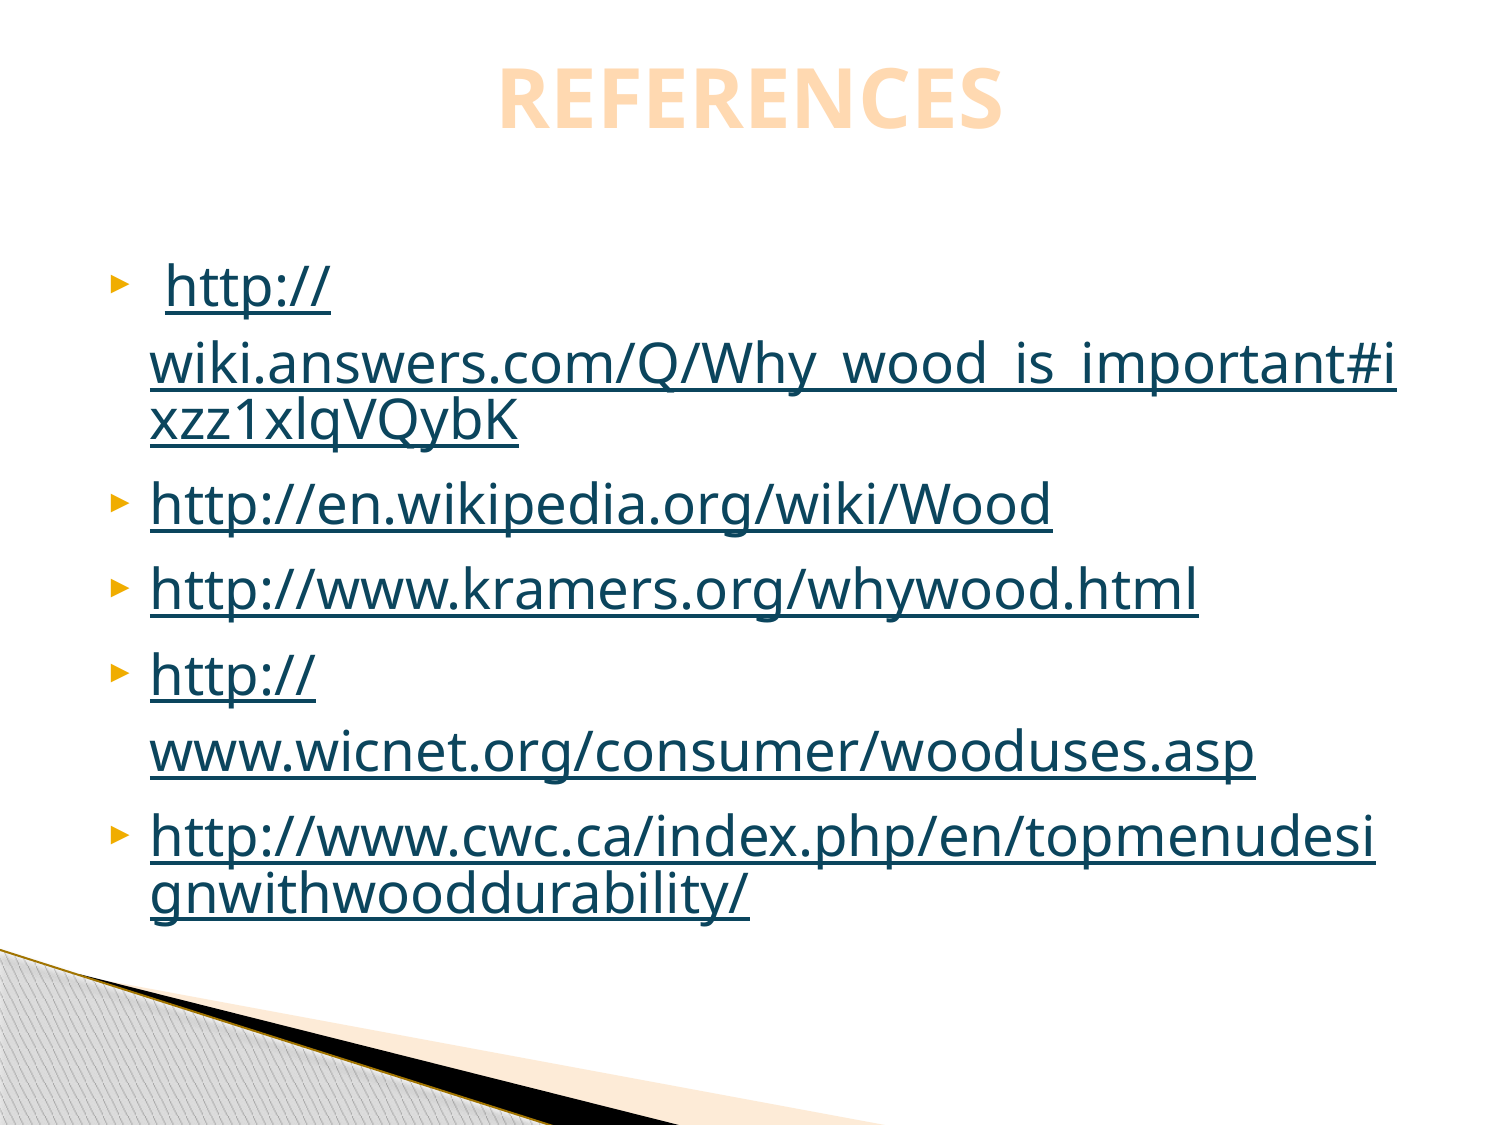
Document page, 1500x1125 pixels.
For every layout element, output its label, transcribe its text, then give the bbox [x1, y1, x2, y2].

title REFERENCES [75, 1, 1425, 189]
list http://wiki.answers.com/Q/Why_wood_is_important#ixzz1xlqVQybK http://en.wikipedia.org/wiki/Wood http://www.kramers.org/whywood.html http://www.wicnet.org/consumer/wooduses.asp http://www.cwc.ca/index.php/en/topmenudesignwithwooddurability/ [75, 243, 1425, 986]
